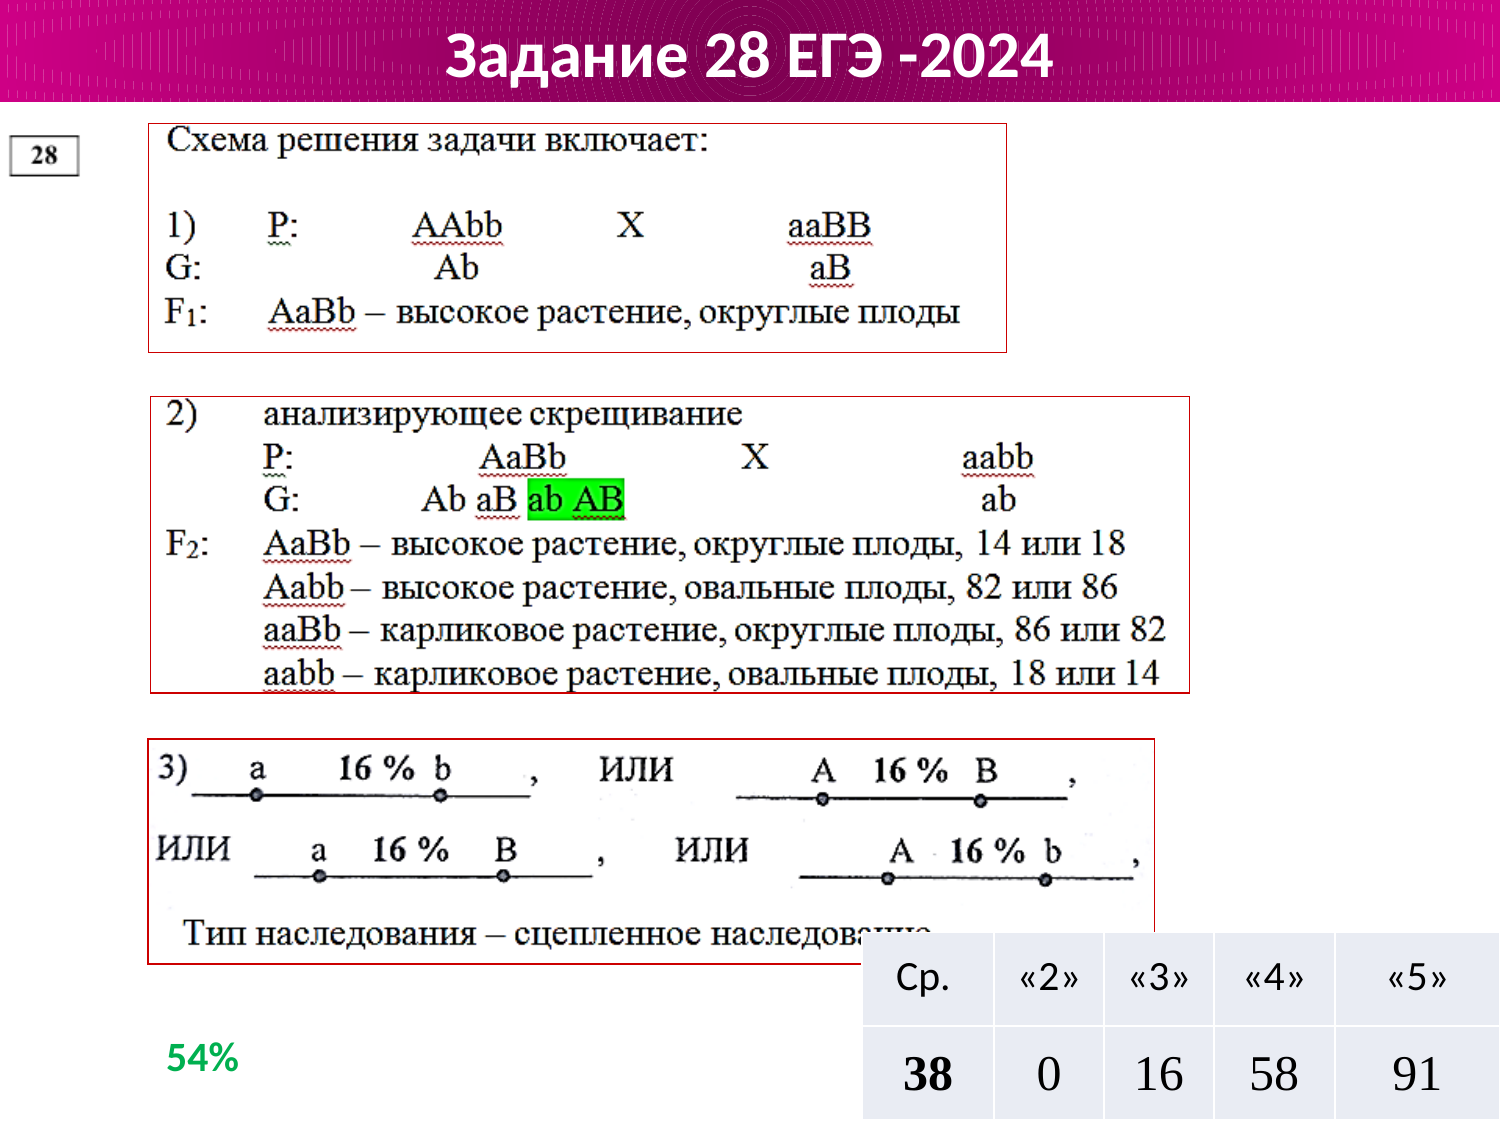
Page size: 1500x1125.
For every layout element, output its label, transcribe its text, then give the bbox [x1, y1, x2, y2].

table_header «3» [1105, 933, 1213, 1025]
table_header Ср. [863, 973, 993, 1025]
table_header «5» [1336, 933, 1499, 1025]
title Задание 28 ЕГЭ -2024 [0, 0, 1500, 102]
table_cell 38 [863, 1027, 993, 1119]
table_cell 0 [995, 1027, 1103, 1119]
text_box 54% [151, 1022, 317, 1087]
table_cell 58 [1215, 1027, 1334, 1119]
picture [151, 396, 1189, 693]
picture [0, 122, 91, 183]
table_header «4» [1215, 933, 1334, 1025]
picture [148, 122, 1007, 354]
picture [148, 739, 1154, 964]
table_header «2» [995, 973, 1103, 1025]
table_cell 16 [1105, 1027, 1213, 1119]
table_cell 91 [1336, 1027, 1499, 1119]
